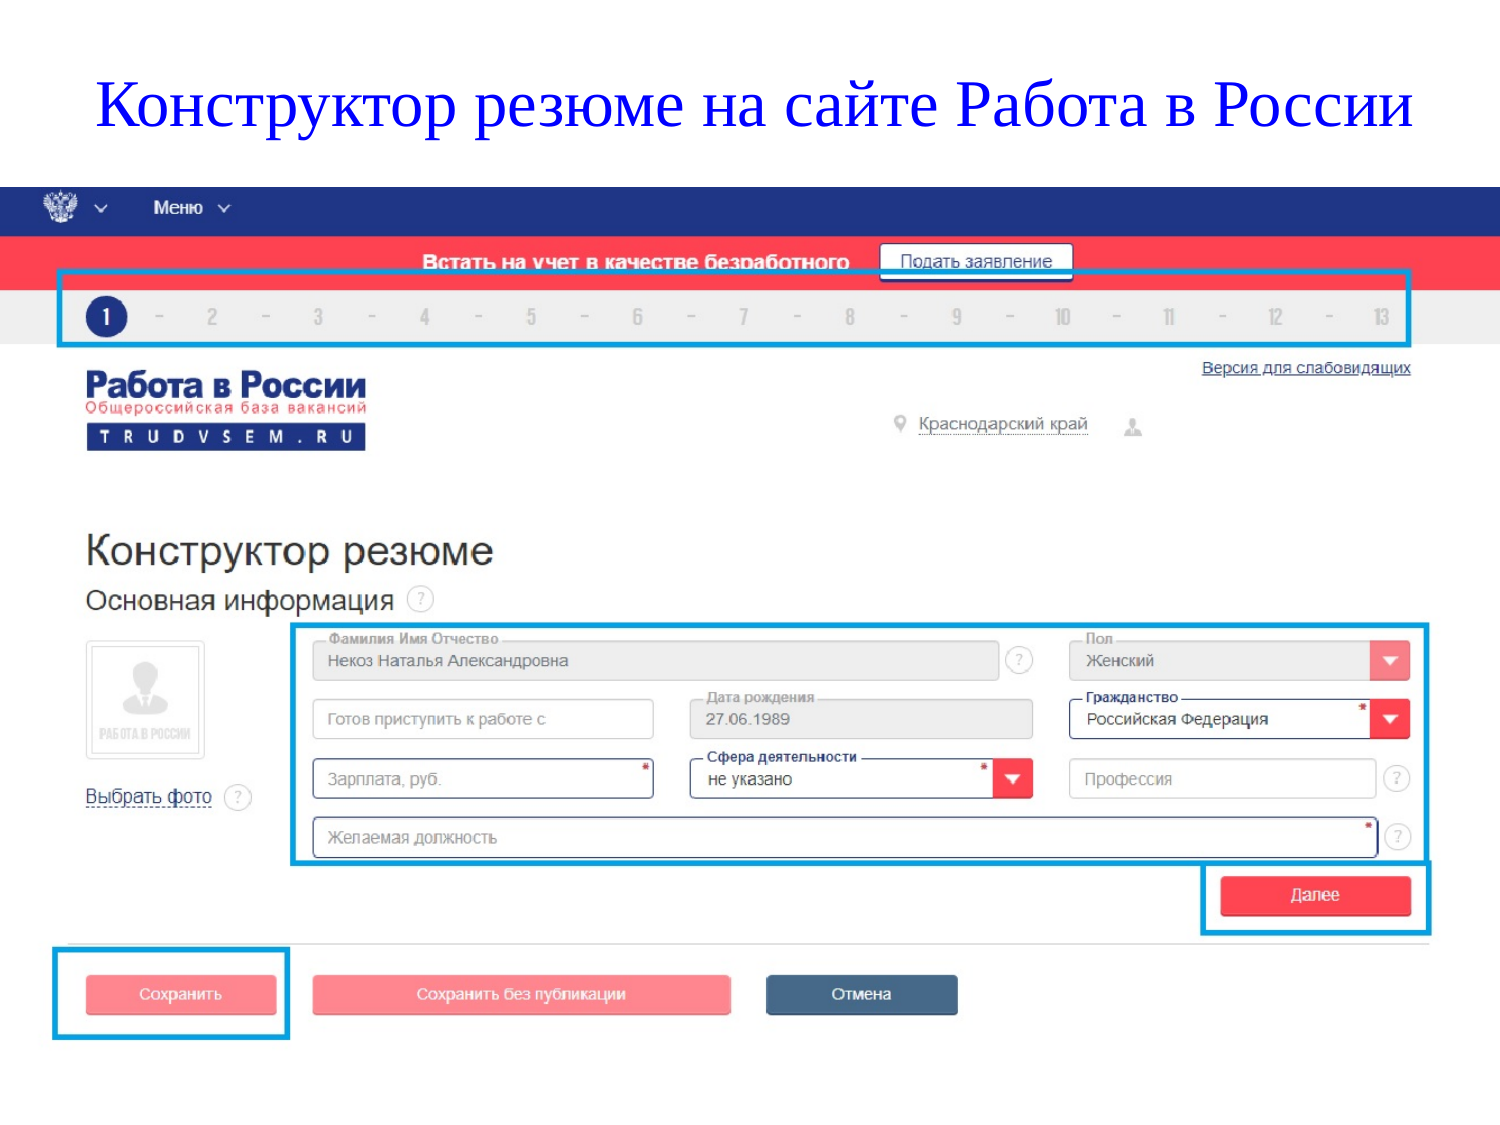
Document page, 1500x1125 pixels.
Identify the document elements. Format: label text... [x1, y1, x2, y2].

title Конструктор резюме на сайте Работа в России [35, 35, 1477, 164]
picture [0, 187, 1500, 1125]
